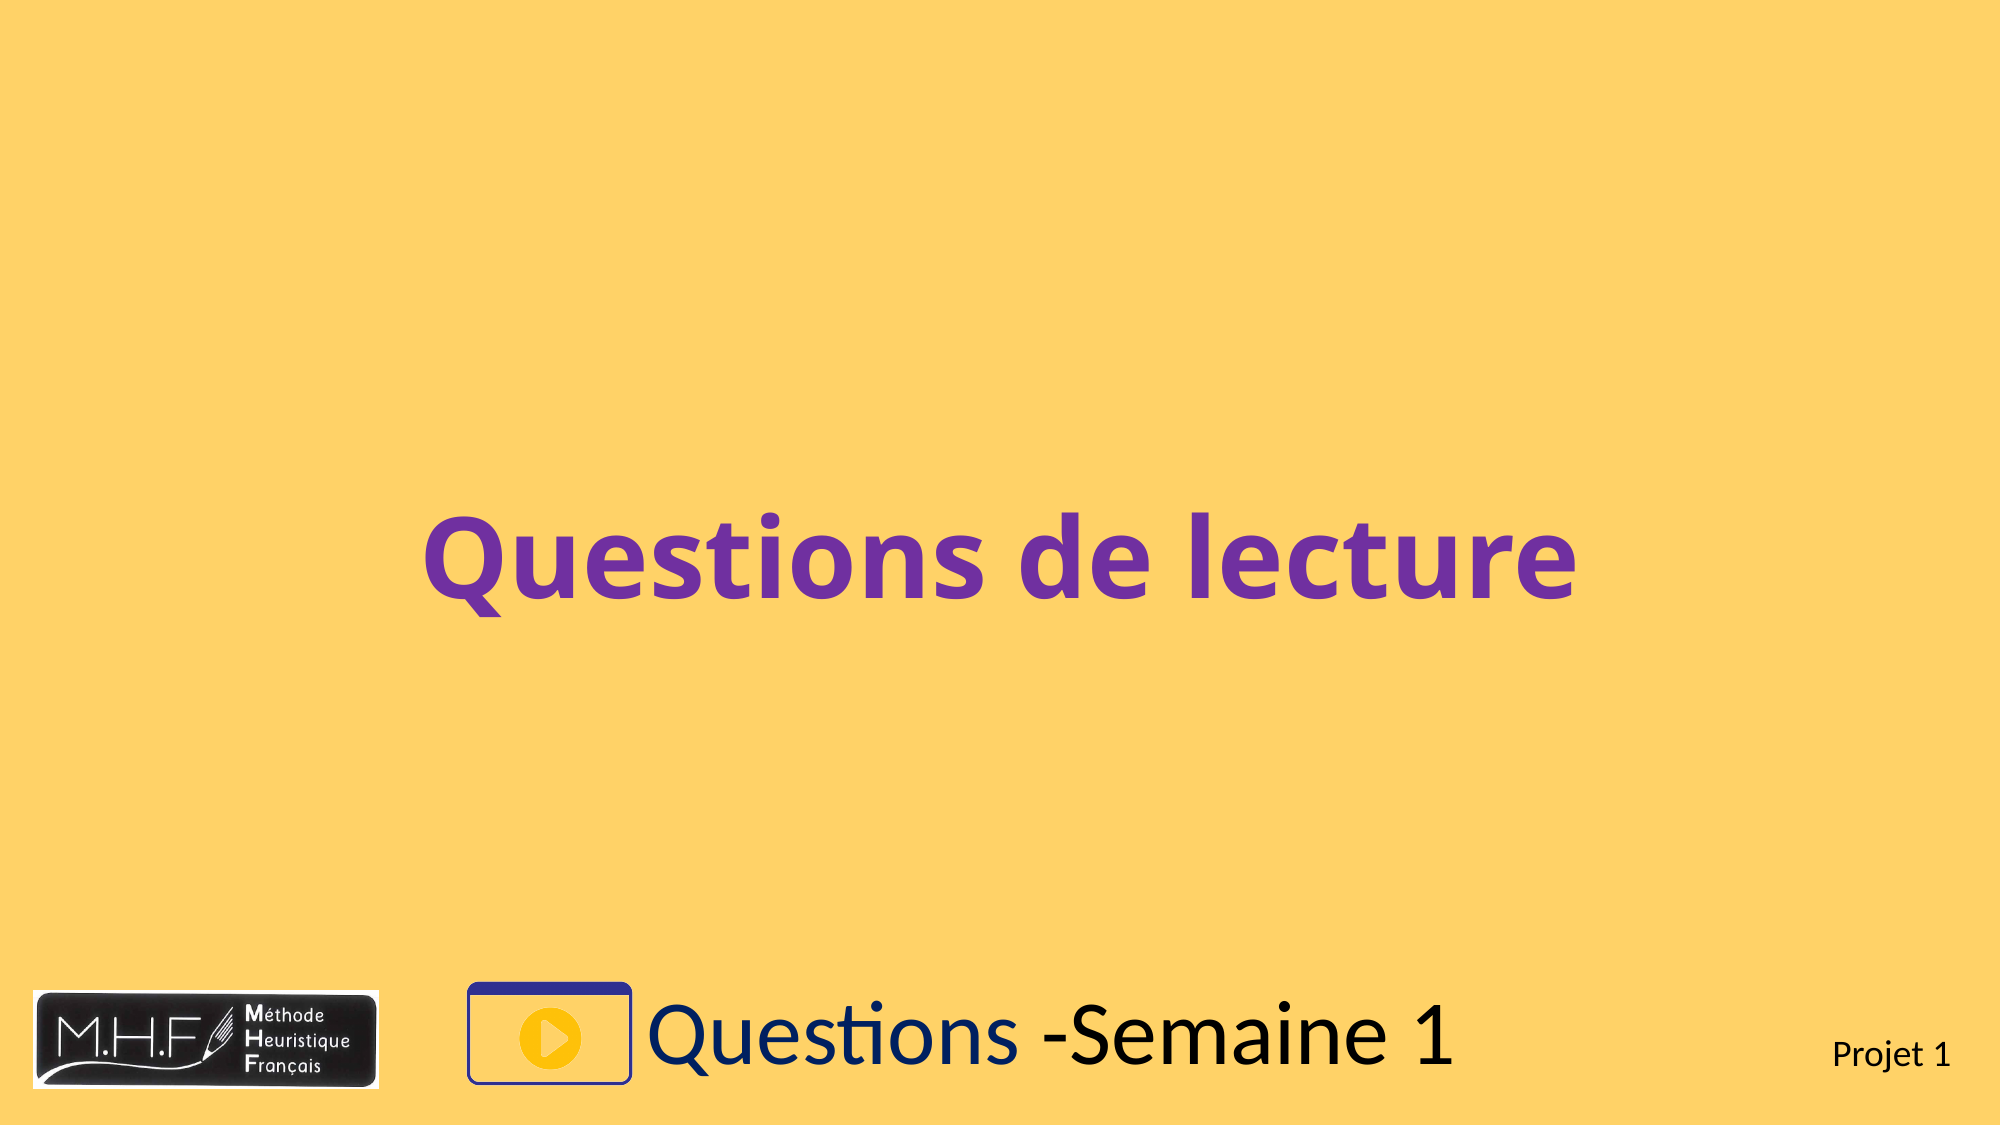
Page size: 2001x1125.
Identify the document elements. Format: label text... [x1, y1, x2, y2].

title Questions de lecture [249, 325, 1750, 800]
picture [33, 990, 379, 1089]
subtitle Questions -Semaine 1 [249, 978, 1750, 1102]
picture [463, 977, 638, 1089]
text_box Projet 1 [1362, 1021, 1967, 1082]
